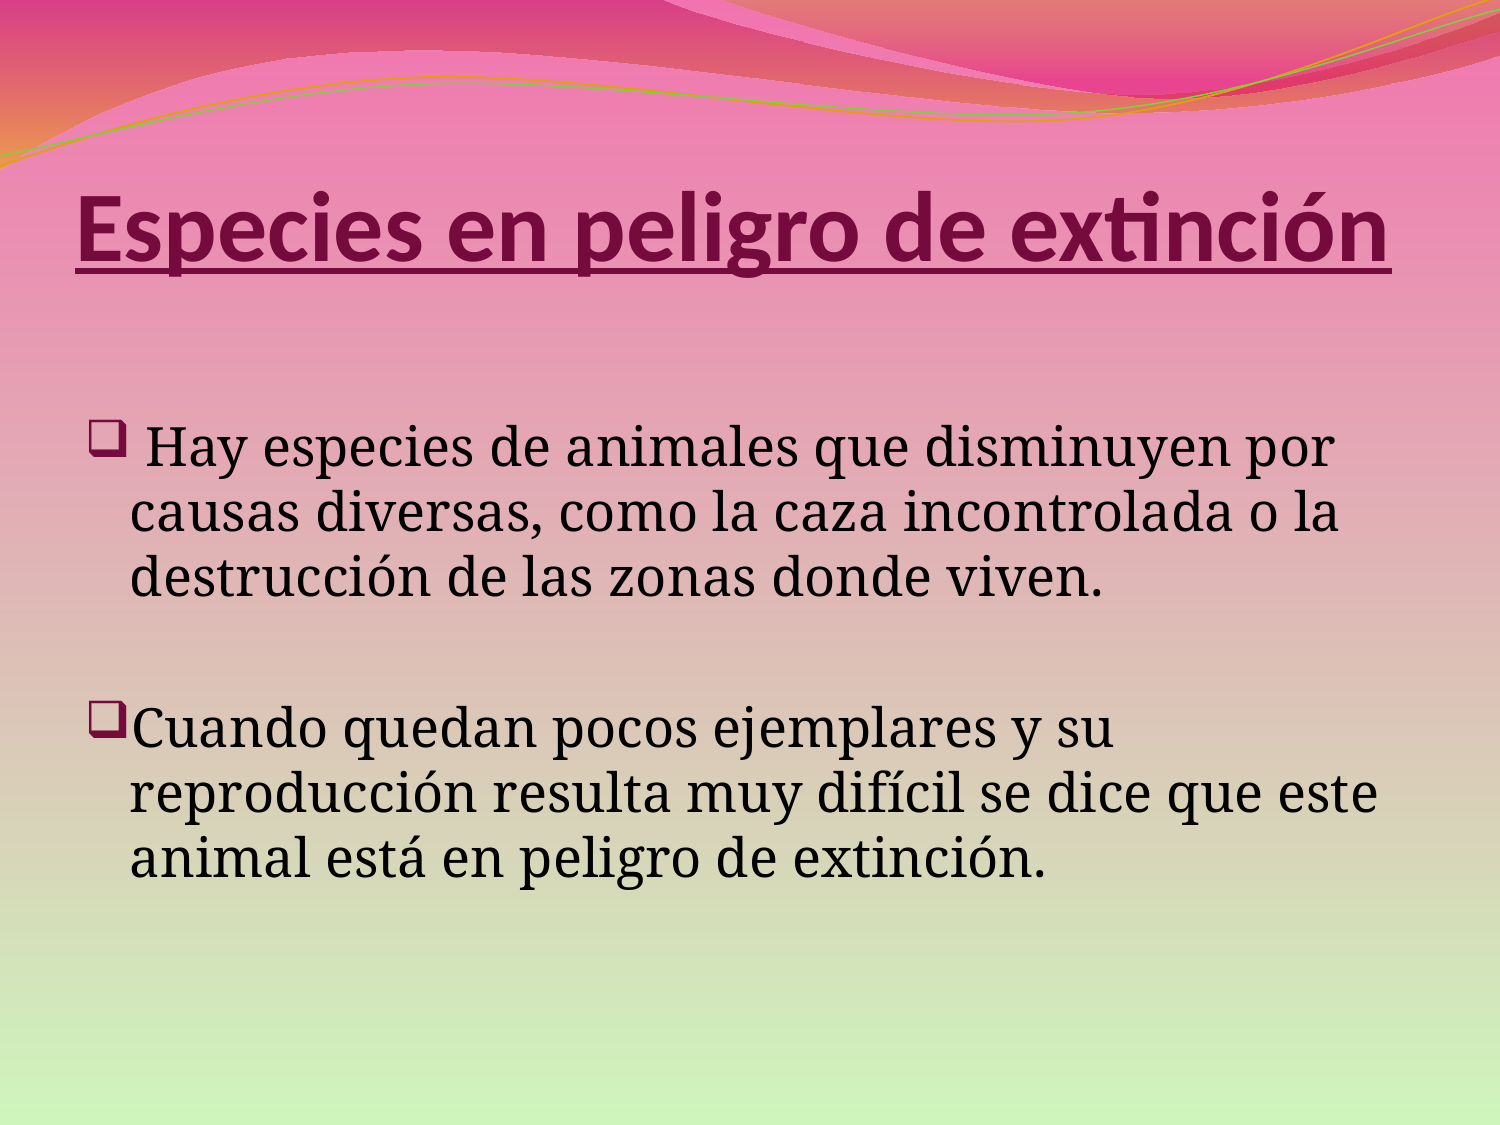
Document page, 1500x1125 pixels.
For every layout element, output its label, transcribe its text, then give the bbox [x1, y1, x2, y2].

title Especies en peligro de extinción [58, 93, 1409, 282]
list Hay especies de animales que disminuyen por causas diversas, como la caza incontrolada o la destrucción de las zonas donde viven. Cuando quedan pocos ejemplares y su reproducción resulta muy difícil se dice que este animal está en peligro de extinción. [70, 404, 1421, 1125]
